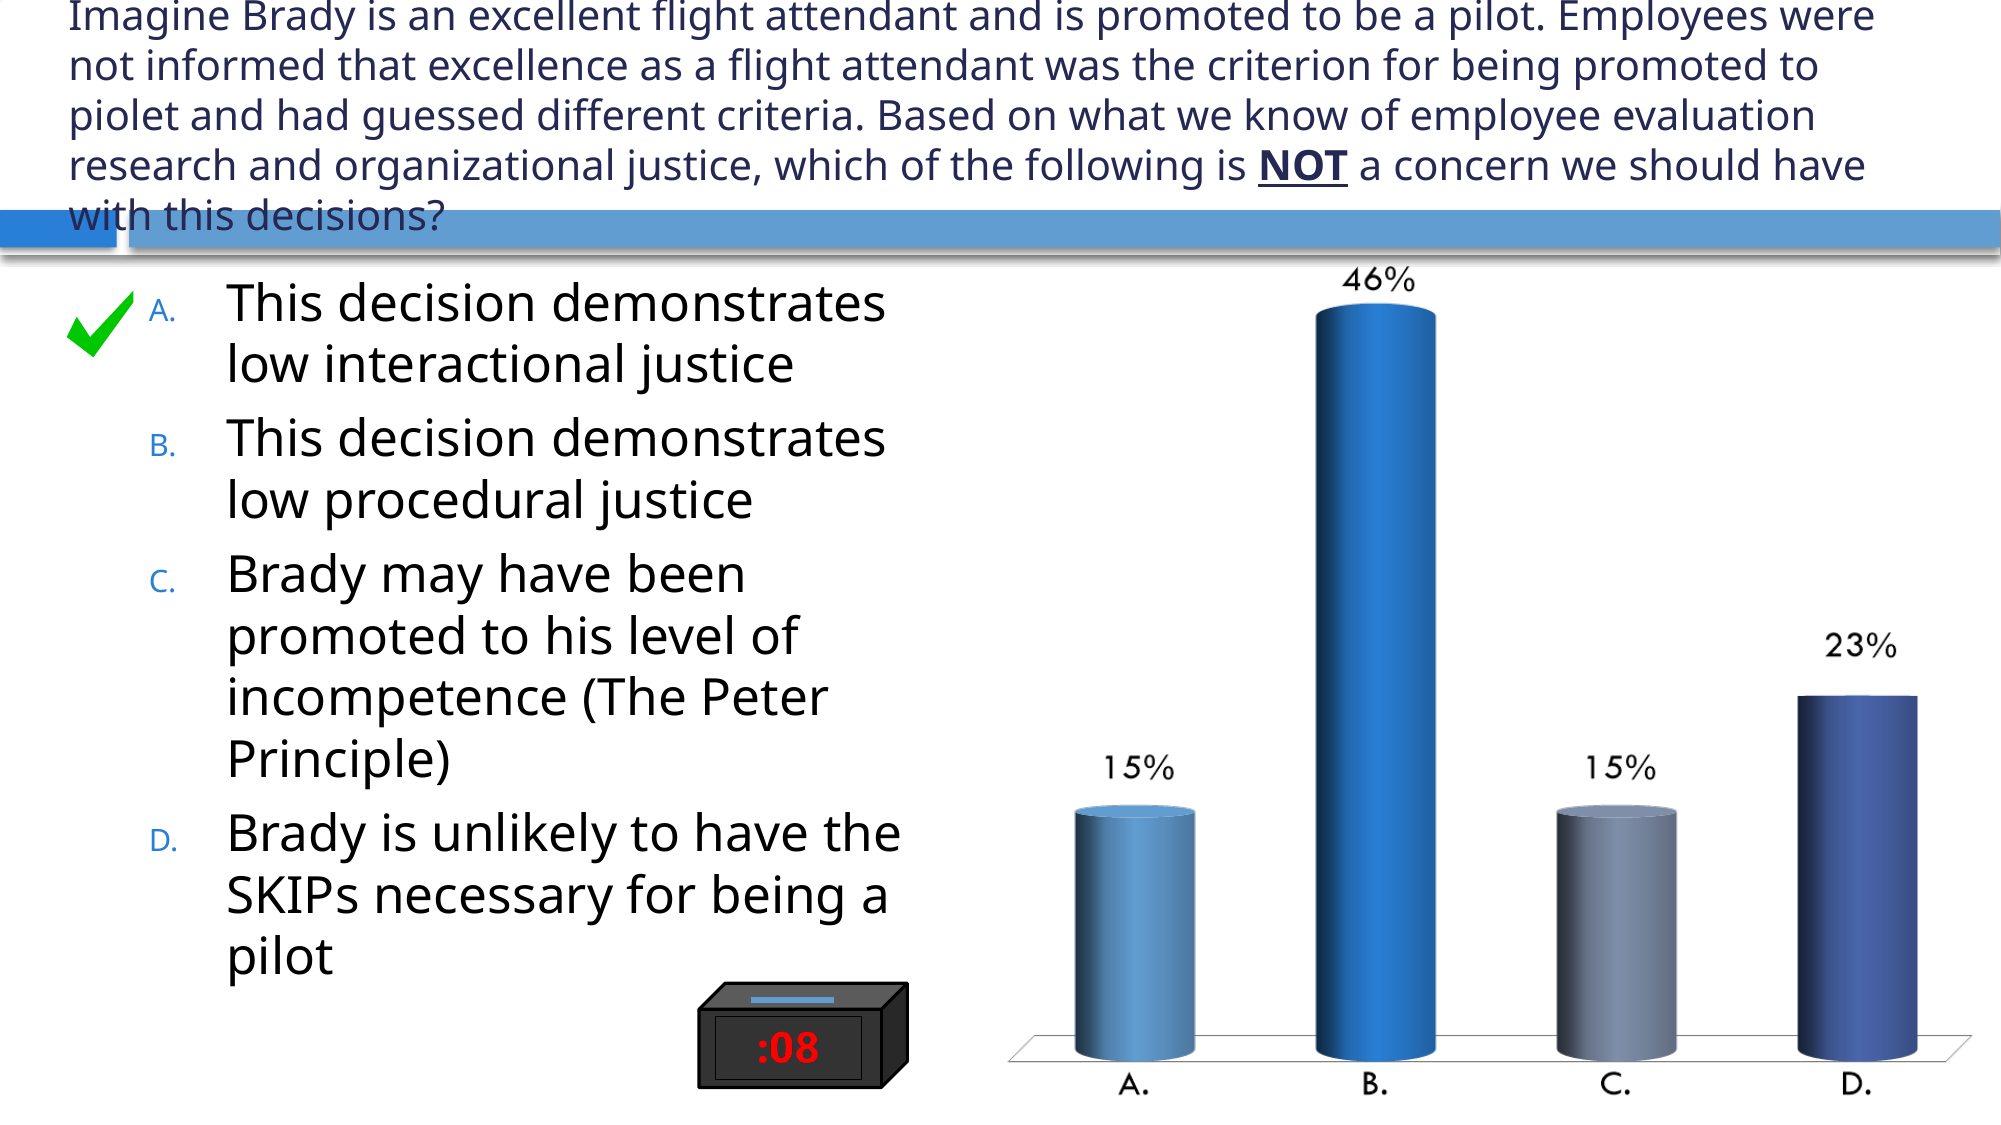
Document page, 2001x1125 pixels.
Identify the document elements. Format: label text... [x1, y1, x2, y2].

text_box [65, 289, 135, 359]
text_box [988, 261, 1991, 1108]
list This decision demonstrates low interactional justice This decision demonstrates low procedural justice Brady may have been promoted to his level of incompetence (The Peter Principle) Brady is unlikely to have the SKIPs necessary for being a pilot [133, 262, 1000, 1005]
title Imagine Brady is an excellent flight attendant and is promoted to be a pilot. Employees were not informed that excellence as a flight attendant was the criterion for being promoted to piolet and had guessed different criteria. Based on what we know of employee evaluation research and organizational justice, which of the following is NOT a concern we should have with this decisions? [53, 32, 1926, 196]
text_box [698, 982, 908, 1088]
